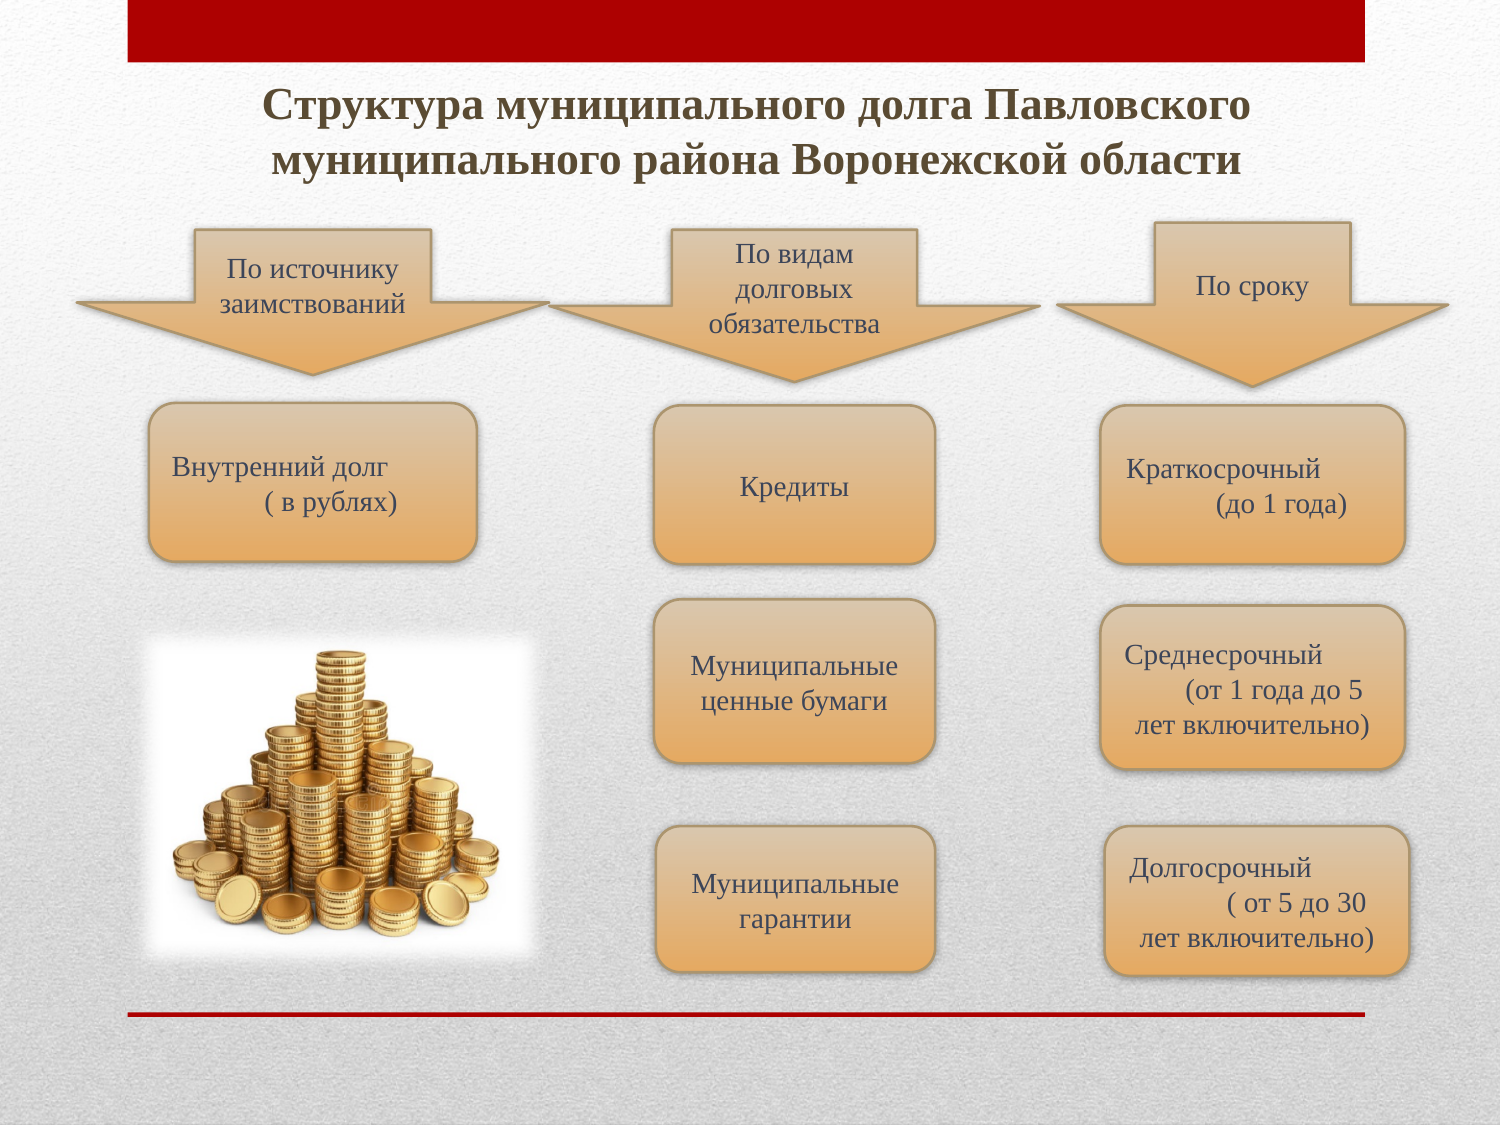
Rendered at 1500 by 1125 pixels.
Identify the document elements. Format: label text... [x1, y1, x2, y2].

text_box Краткосрочный (до 1 года) [1099, 404, 1407, 566]
text_box Внутренний долг ( в рублях) [147, 401, 479, 564]
text_box Муниципальные ценные бумаги [652, 597, 937, 765]
text_box По видам долговых обязательства [547, 228, 1042, 384]
text_box Долгосрочный ( от 5 до 30 лет включительно) [1103, 824, 1411, 978]
text_box По сроку [1055, 221, 1450, 388]
text_box Среднесрочный (от 1 года до 5 лет включительно) [1099, 604, 1407, 771]
text_box Кредиты [652, 404, 937, 566]
picture [126, 618, 553, 977]
text_box Муниципальные гарантии [654, 824, 937, 974]
text_box Структура муниципального долга Павловского муниципального района Воронежской области [76, 66, 1437, 191]
text_box По источнику заимствований [75, 228, 549, 377]
